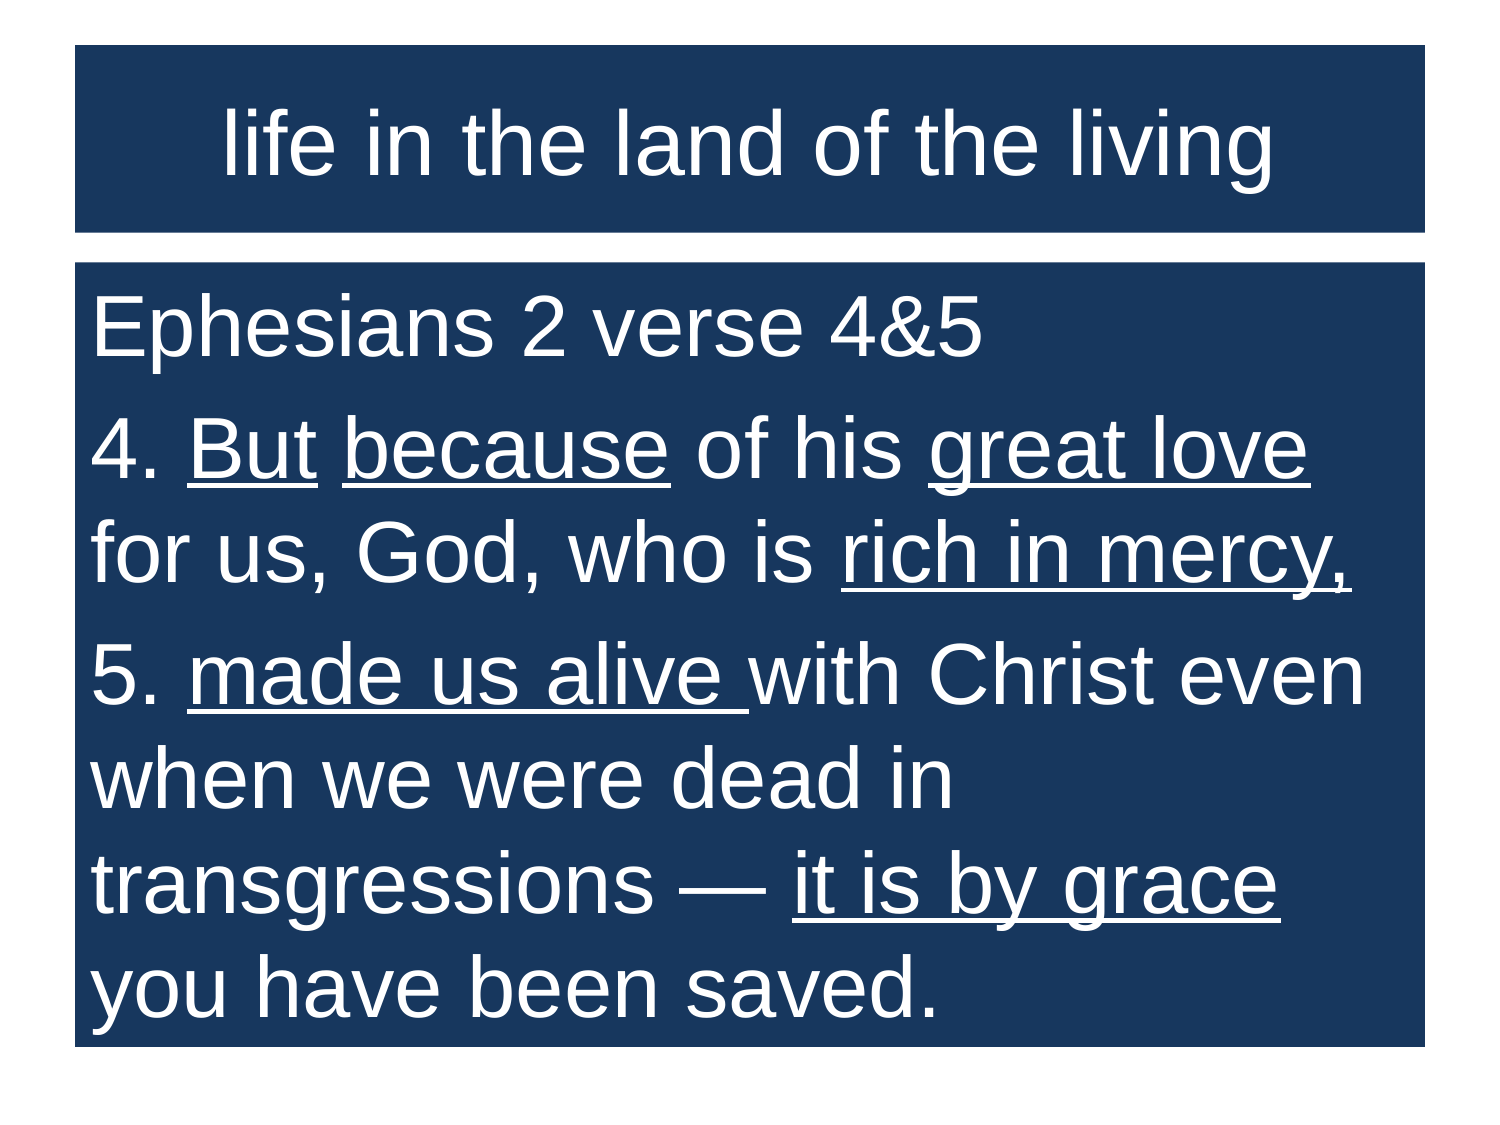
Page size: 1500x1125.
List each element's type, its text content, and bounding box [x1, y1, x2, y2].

list Ephesians 2 verse 4&5 4. But because of his great love for us, God, who is rich in mercy, 5. made us alive with Christ even when we were dead in transgressions — it is by grace you have been saved. [75, 262, 1425, 1047]
title life in the land of the living [75, 45, 1425, 233]
